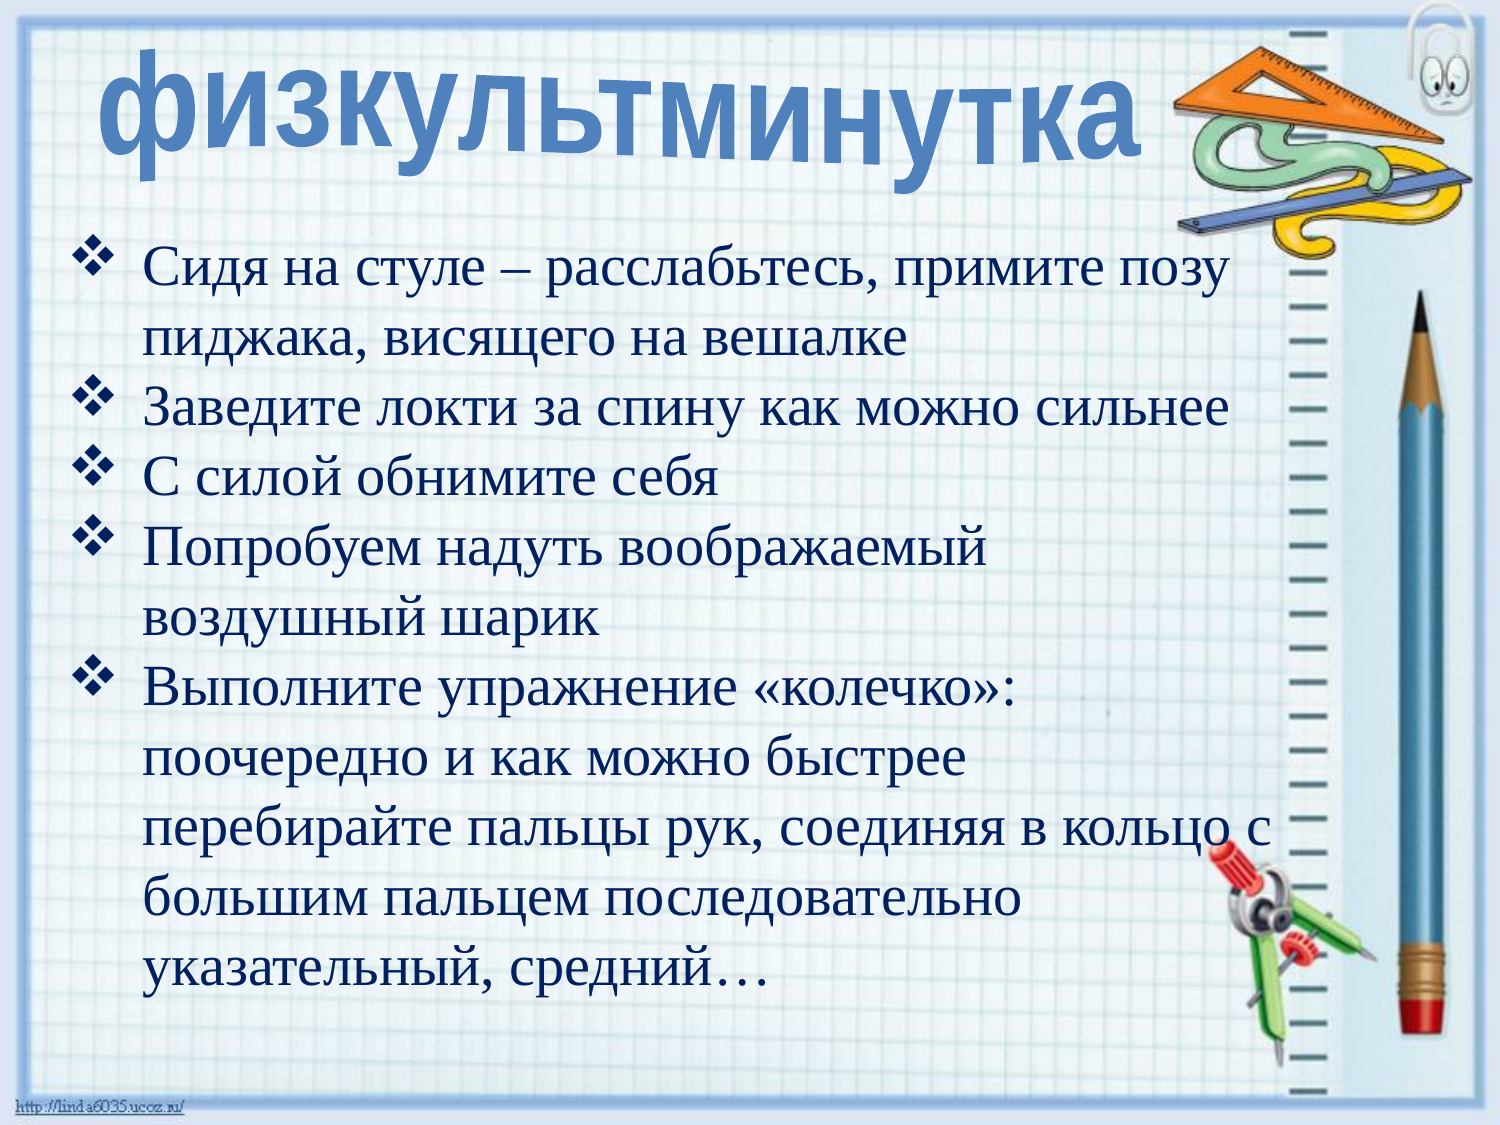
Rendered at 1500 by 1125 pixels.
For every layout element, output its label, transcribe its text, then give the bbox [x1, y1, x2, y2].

text_box Сидя на стуле – расслабьтесь, примите позу пиджака, висящего на вешалке Заведите локти за спину как можно сильнее С силой обнимите себя Попробуем надуть воображаемый воздушный шарик Выполните упражнение «колечко»: поочередно и как можно быстрее перебирайте пальцы рук, соединяя в кольцо с большим пальцем последовательно указательный, средний… [53, 219, 1294, 1005]
picture [0, 0, 1500, 1125]
